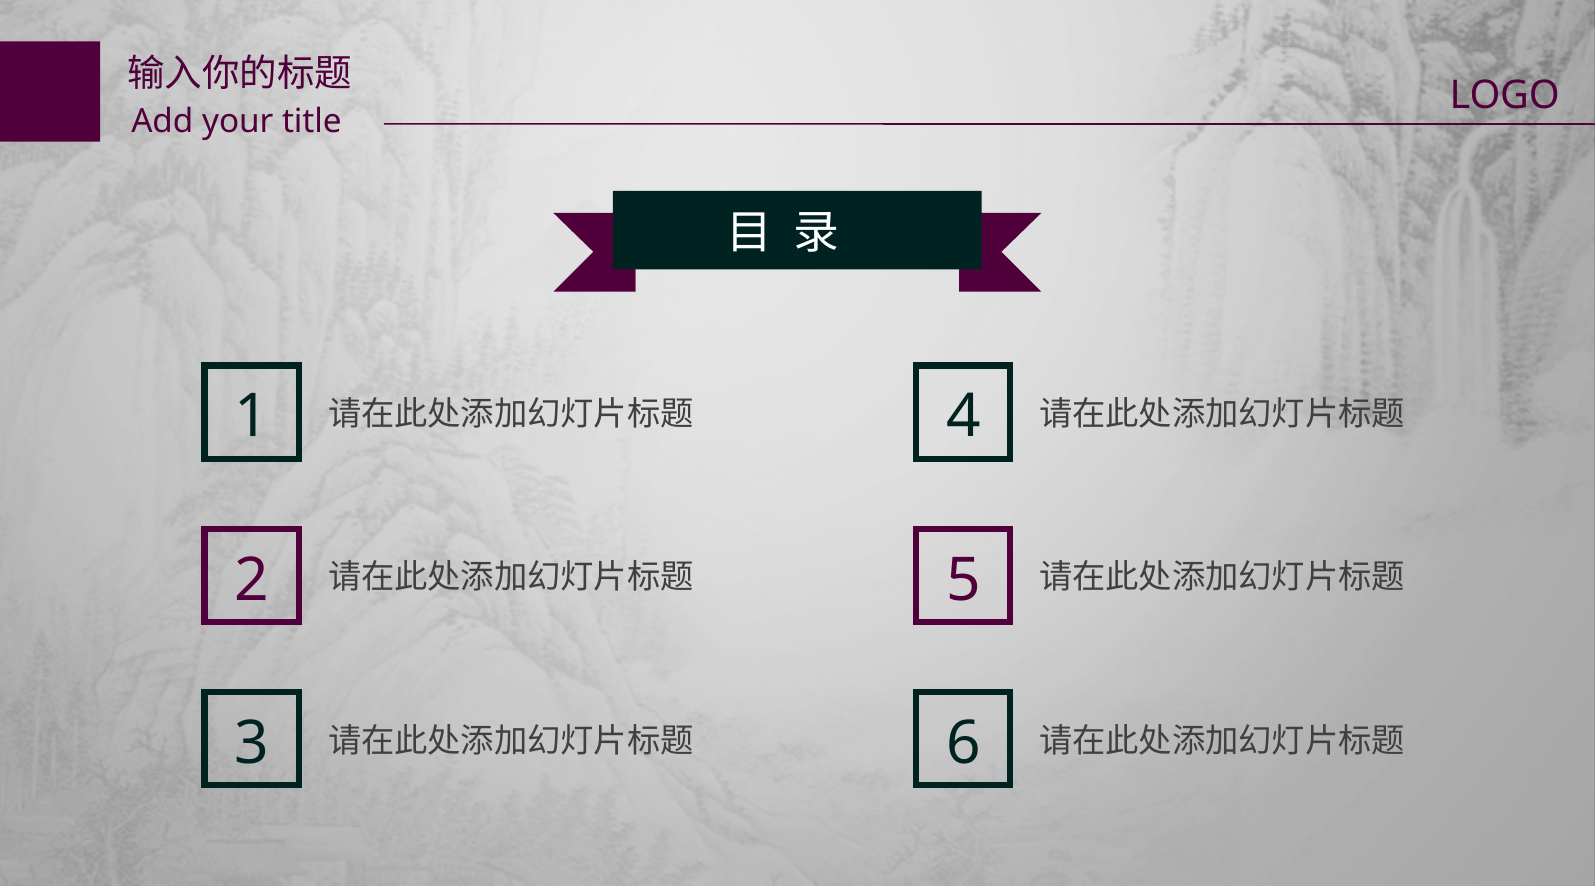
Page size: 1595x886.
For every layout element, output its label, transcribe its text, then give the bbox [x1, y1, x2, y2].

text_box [204, 528, 300, 623]
text_box 请在此处添加幻灯片标题 [1016, 386, 1417, 439]
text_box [915, 692, 1011, 786]
text_box 请在此处添加幻灯片标题 [304, 386, 706, 439]
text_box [204, 365, 300, 460]
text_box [204, 692, 300, 786]
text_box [553, 190, 1042, 292]
text_box 请在此处添加幻灯片标题 [1016, 549, 1417, 602]
text_box 请在此处添加幻灯片标题 [1016, 712, 1417, 765]
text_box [915, 365, 1011, 460]
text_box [0, 0, 1595, 886]
text_box 请在此处添加幻灯片标题 [304, 549, 706, 602]
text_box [915, 528, 1011, 623]
text_box 请在此处添加幻灯片标题 [304, 712, 706, 765]
